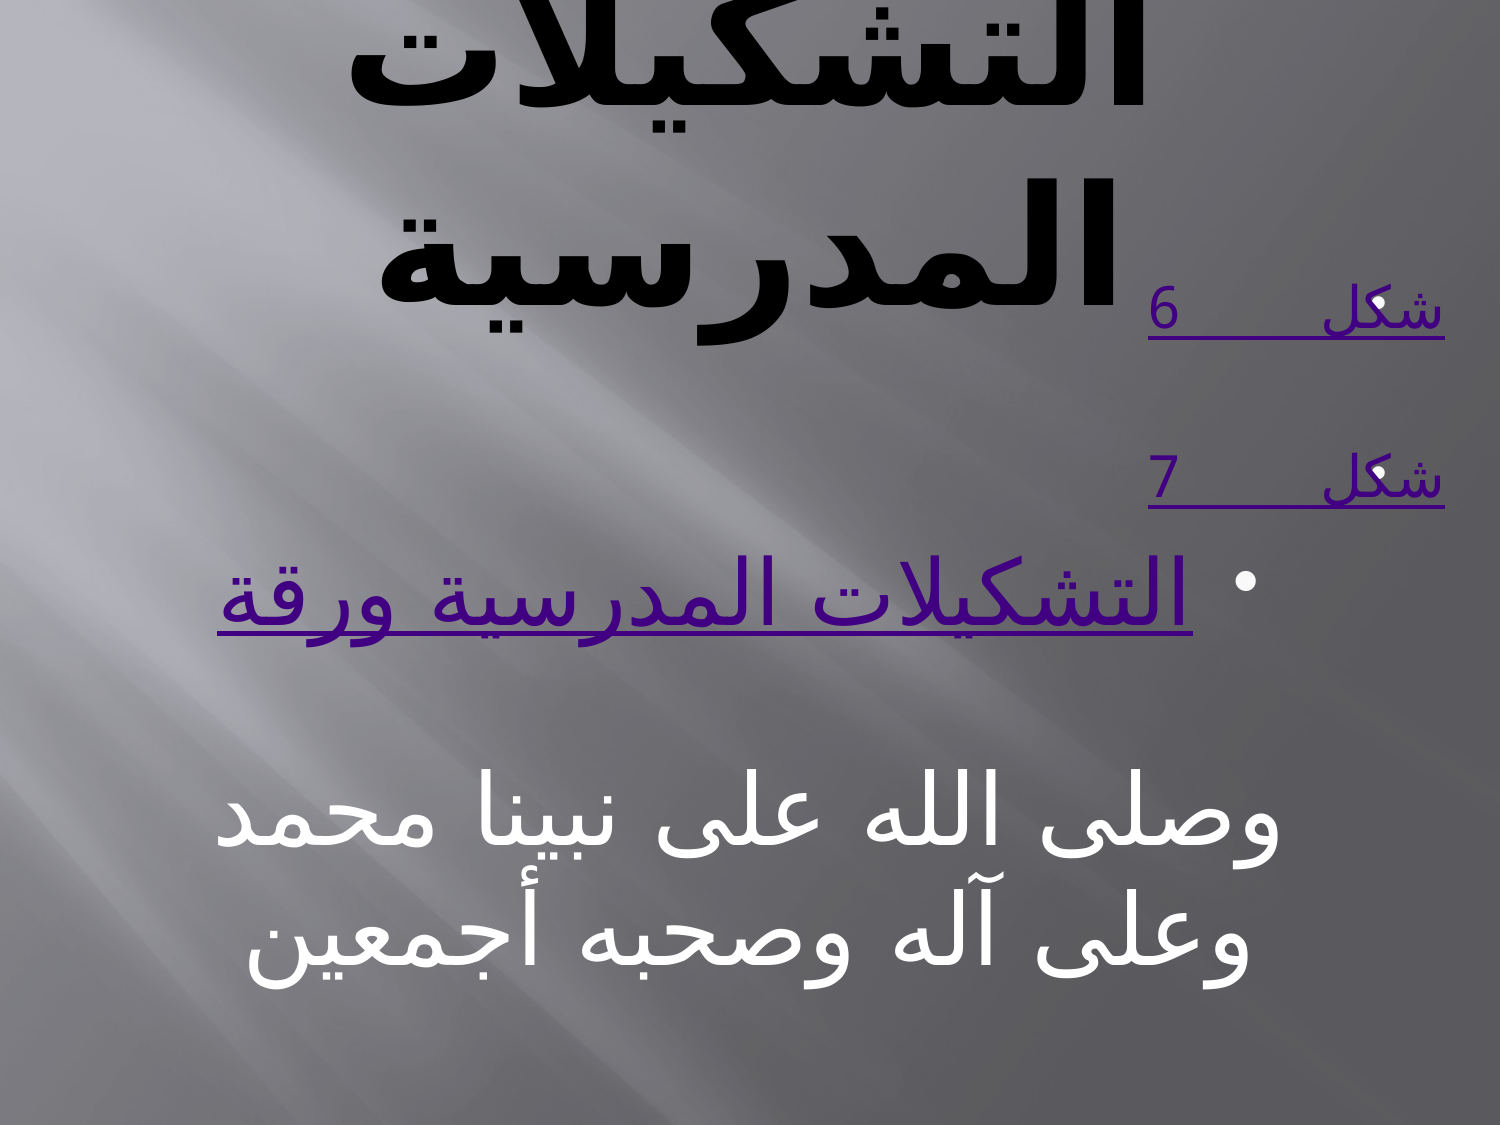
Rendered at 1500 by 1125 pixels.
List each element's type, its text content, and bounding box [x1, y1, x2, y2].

list شكل 6 شكل 7 ورقة التشكيلات المدرسية وصلى الله على نبينا محمد وعلى آله وصحبه أجمعين [75, 262, 1425, 1035]
title التشكيلات المدرسية [75, 45, 1425, 233]
